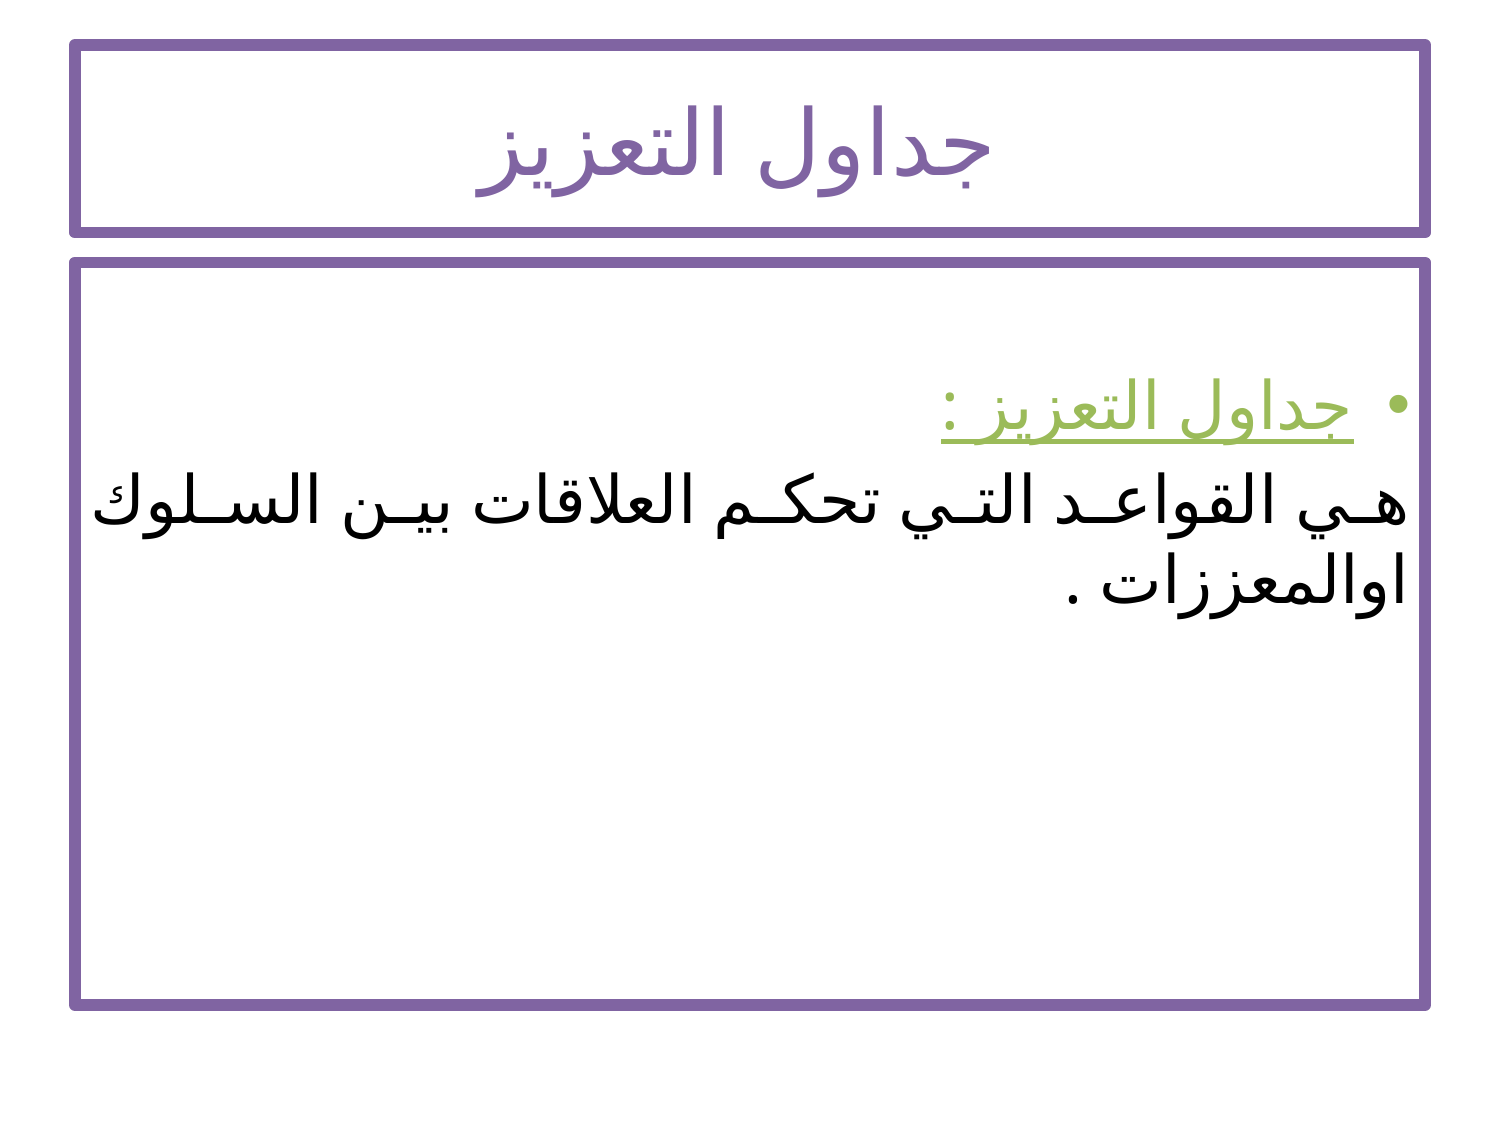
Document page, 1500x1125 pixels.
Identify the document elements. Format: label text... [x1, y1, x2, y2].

list جداول التعزيز : هي القواعد التي تحكم العلاقات بين السلوك اوالمعززات . [75, 262, 1425, 1005]
title جداول التعزيز [75, 45, 1425, 233]
